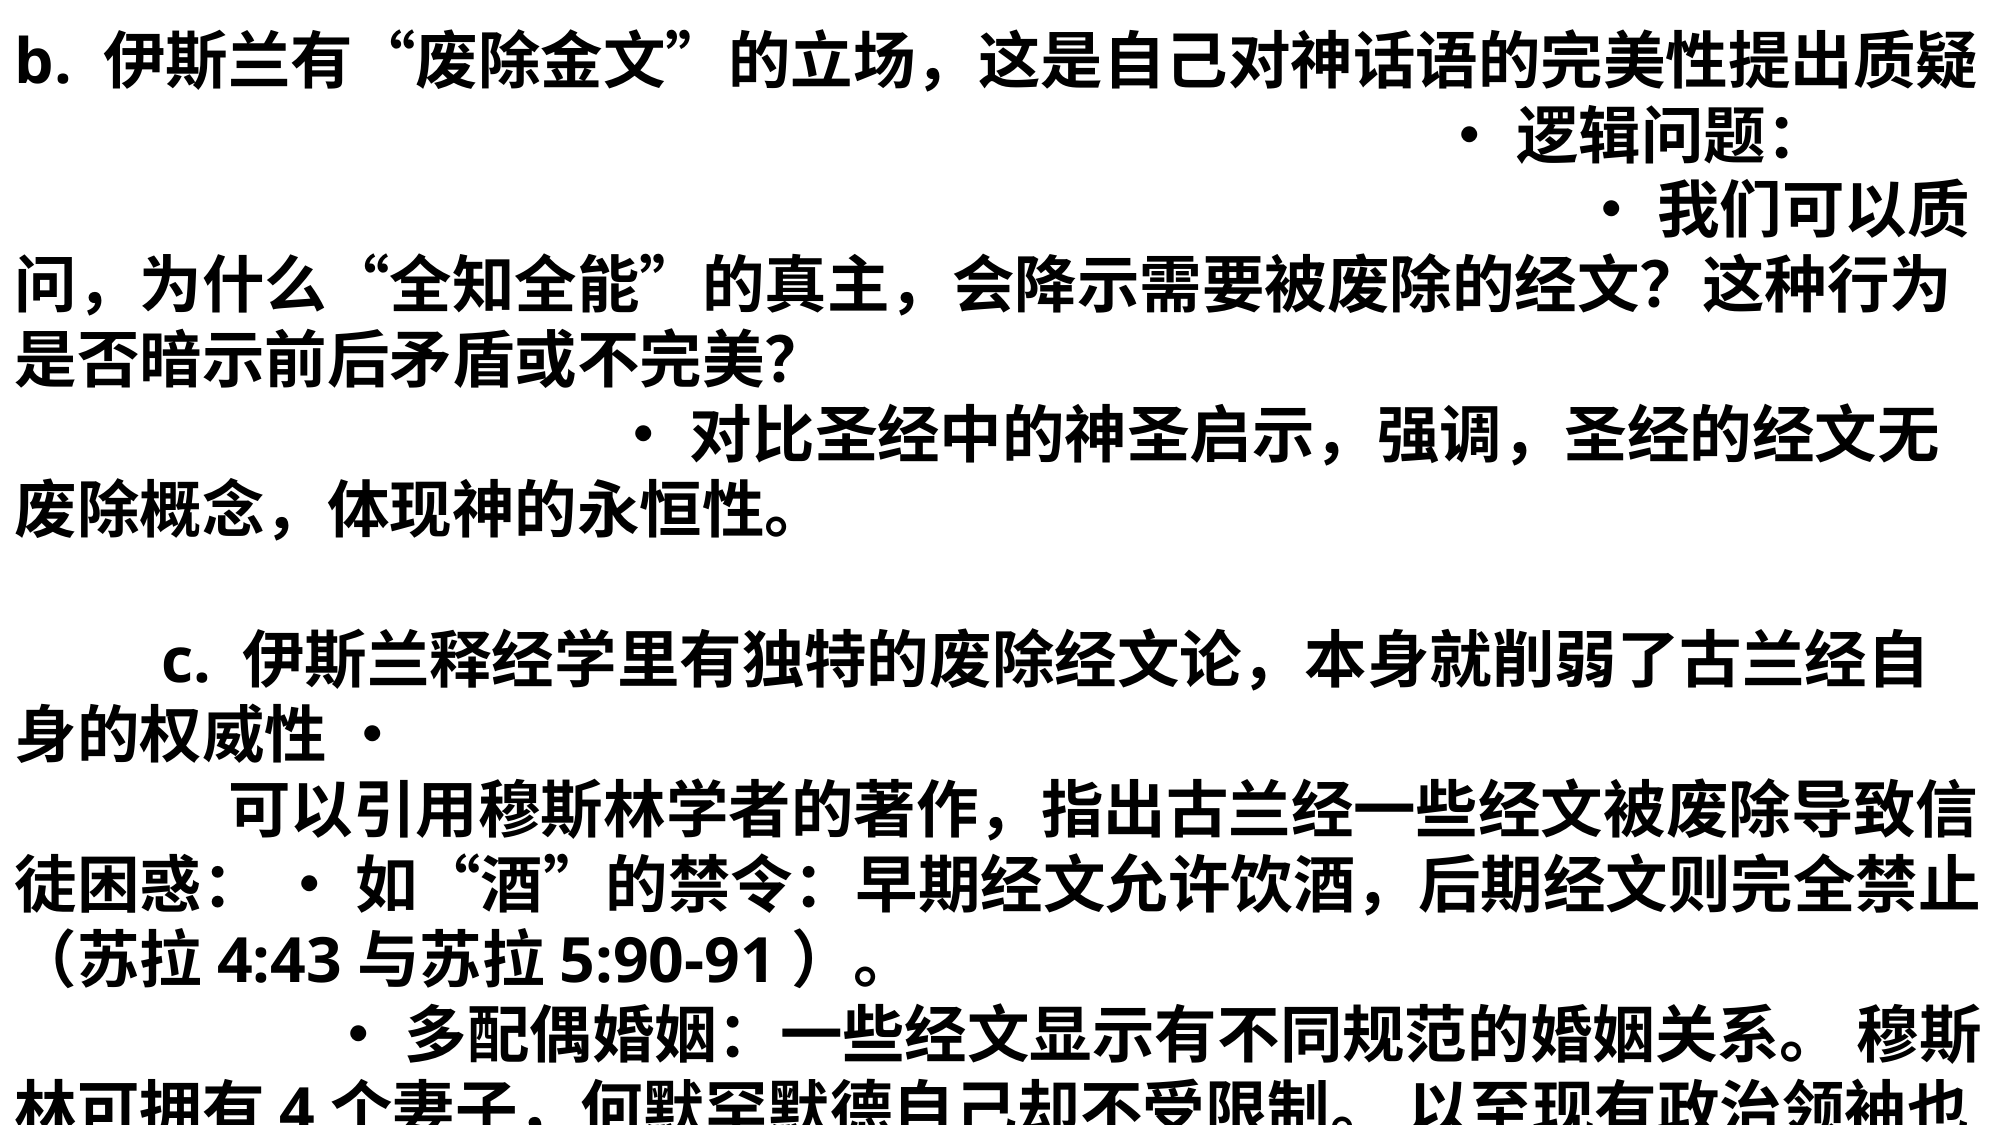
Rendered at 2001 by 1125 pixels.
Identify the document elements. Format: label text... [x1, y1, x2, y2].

text_box b. 伊斯兰有“废除金文”的立场，这是自己对神话语的完美性提出质疑 • 逻辑问题： • 我们可以质问，为什么“全知全能”的真主，会降示需要被废除的经文？这种行为是否暗示前后矛盾或不完美？ • 对比圣经中的神圣启示，强调，圣经的经文无废除概念，体现神的永恒性。 c. 伊斯兰释经学里有独特的废除经文论，本身就削弱了古兰经自身的权威性 • 可以引用穆斯林学者的著作，指出古兰经一些经文被废除导致信徒困惑： • 如“酒”的禁令：早期经文允许饮酒，后期经文则完全禁止（苏拉4:43与苏拉5:90-91）。 • 多配偶婚姻：一些经文显示有不同规范的婚姻关系。 穆斯林可拥有4个妻子，何默罕默德自己却不受限制。 以至现有政治领袖也效法特权 [0, 13, 2000, 1125]
